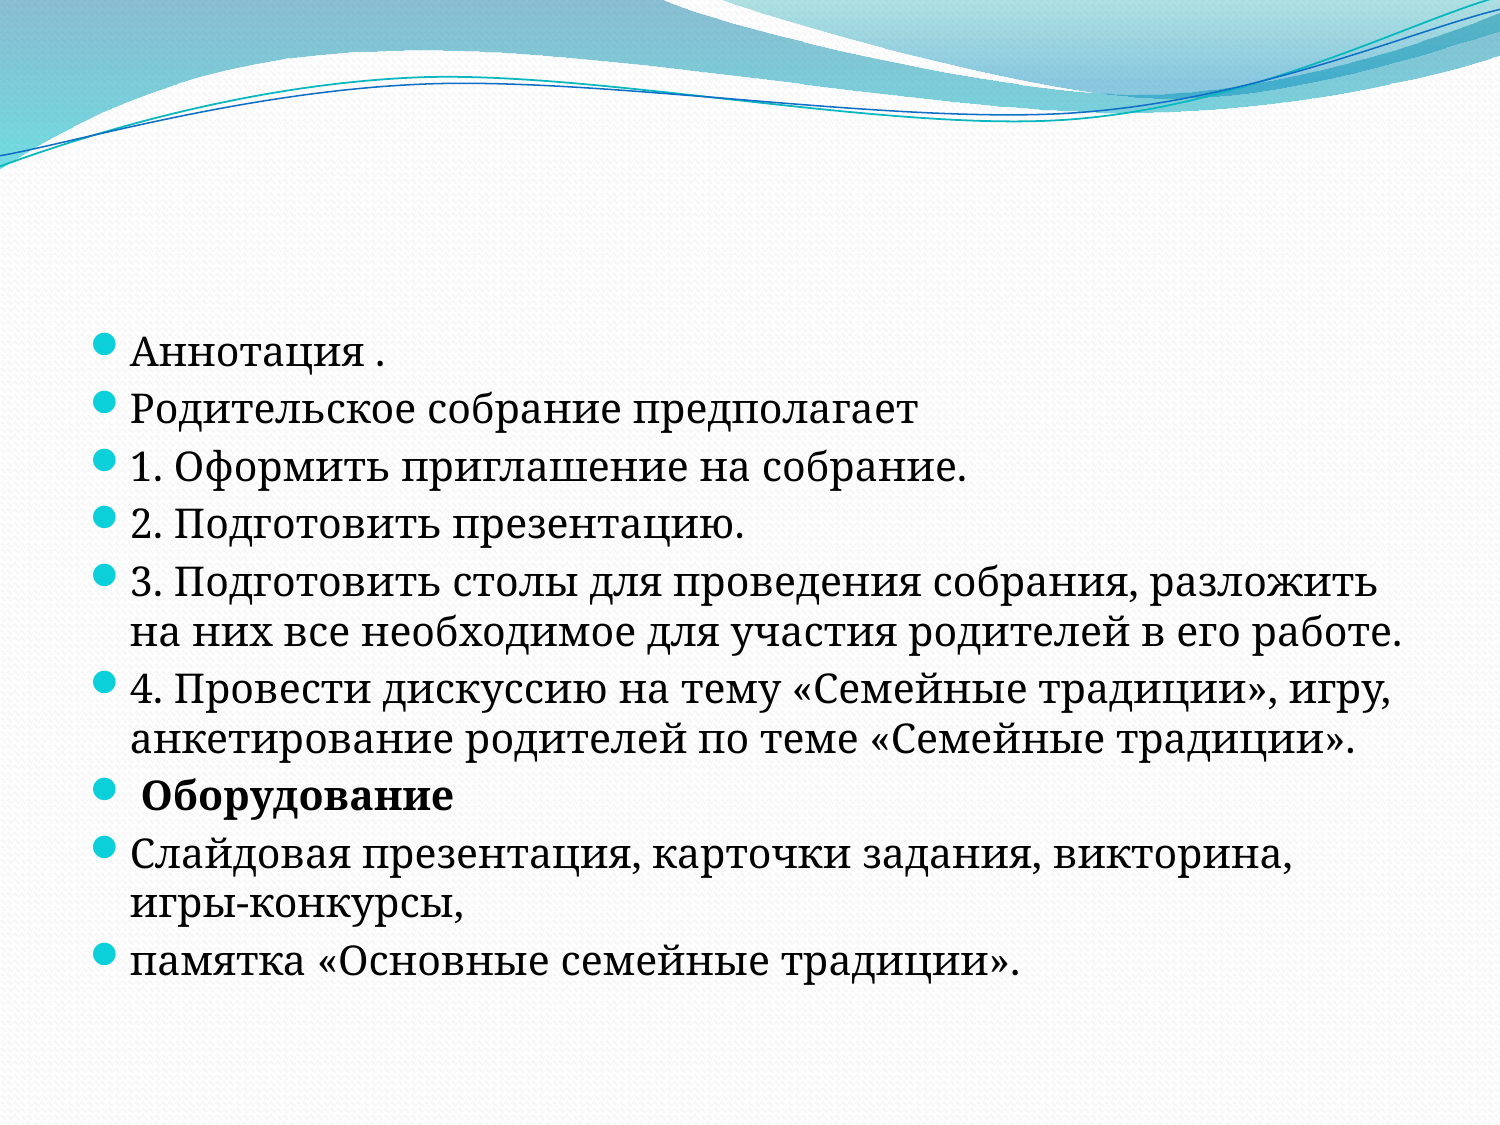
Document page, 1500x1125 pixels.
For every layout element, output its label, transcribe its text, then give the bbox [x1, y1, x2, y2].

list Аннотация . Родительское собрание предполагает 1. Оформить приглашение на собрание. 2. Подготовить презентацию. 3. Подготовить столы для проведения собрания, разложить на них все необходимое для участия родителей в его работе. 4. Провести дискуссию на тему «Семейные традиции», игру, анкетирование родителей по теме «Семейные традиции». Оборудование Слайдовая презентация, карточки задания, викторина, игры-конкурсы, памятка «Основные семейные традиции». [75, 317, 1425, 1038]
